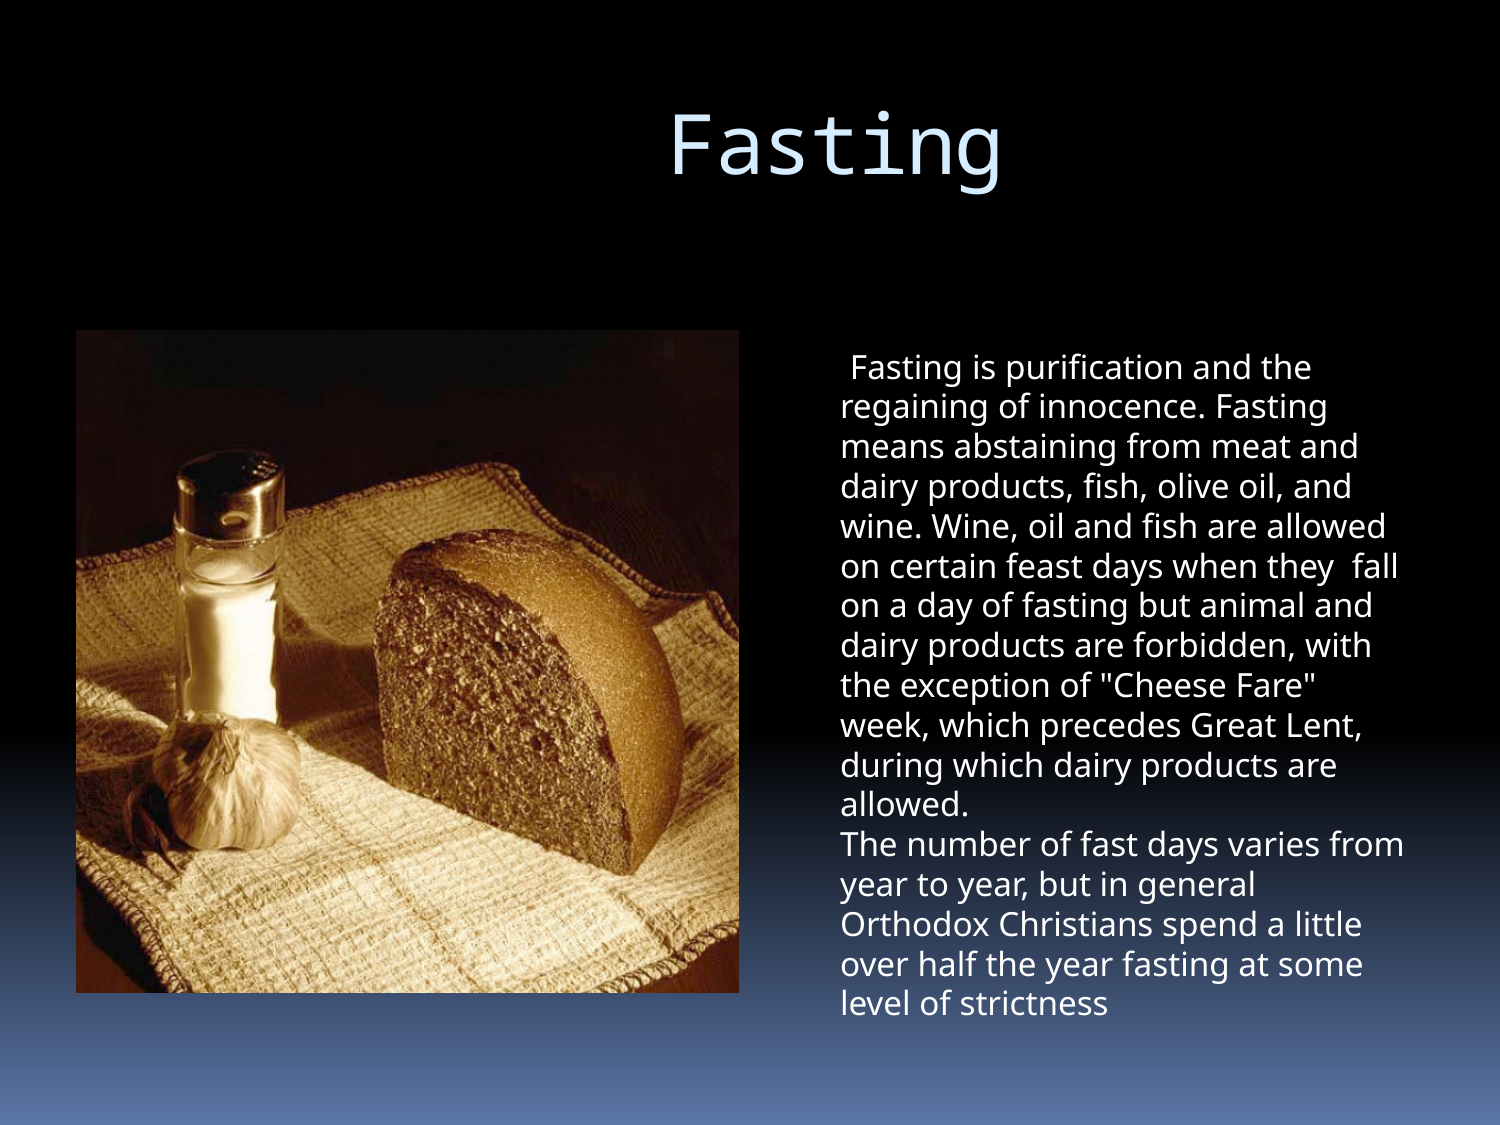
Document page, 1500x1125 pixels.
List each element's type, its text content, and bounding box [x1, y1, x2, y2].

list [75, 329, 740, 994]
title Fasting [75, 83, 1425, 234]
list Fasting is purification and the regaining of innocence. Fasting means abstaining from meat and dairy products, fish, olive oil, and wine. Wine, oil and fish are allowed on certain feast days when they fall on a day of fasting but animal and dairy products are forbidden, with the exception of "Cheese Fare" week, which precedes Great Lent, during which dairy products are allowed. The number of fast days varies from year to year, but in general Orthodox Christians spend a little over half the year fasting at some level of strictness [763, 290, 1427, 1033]
